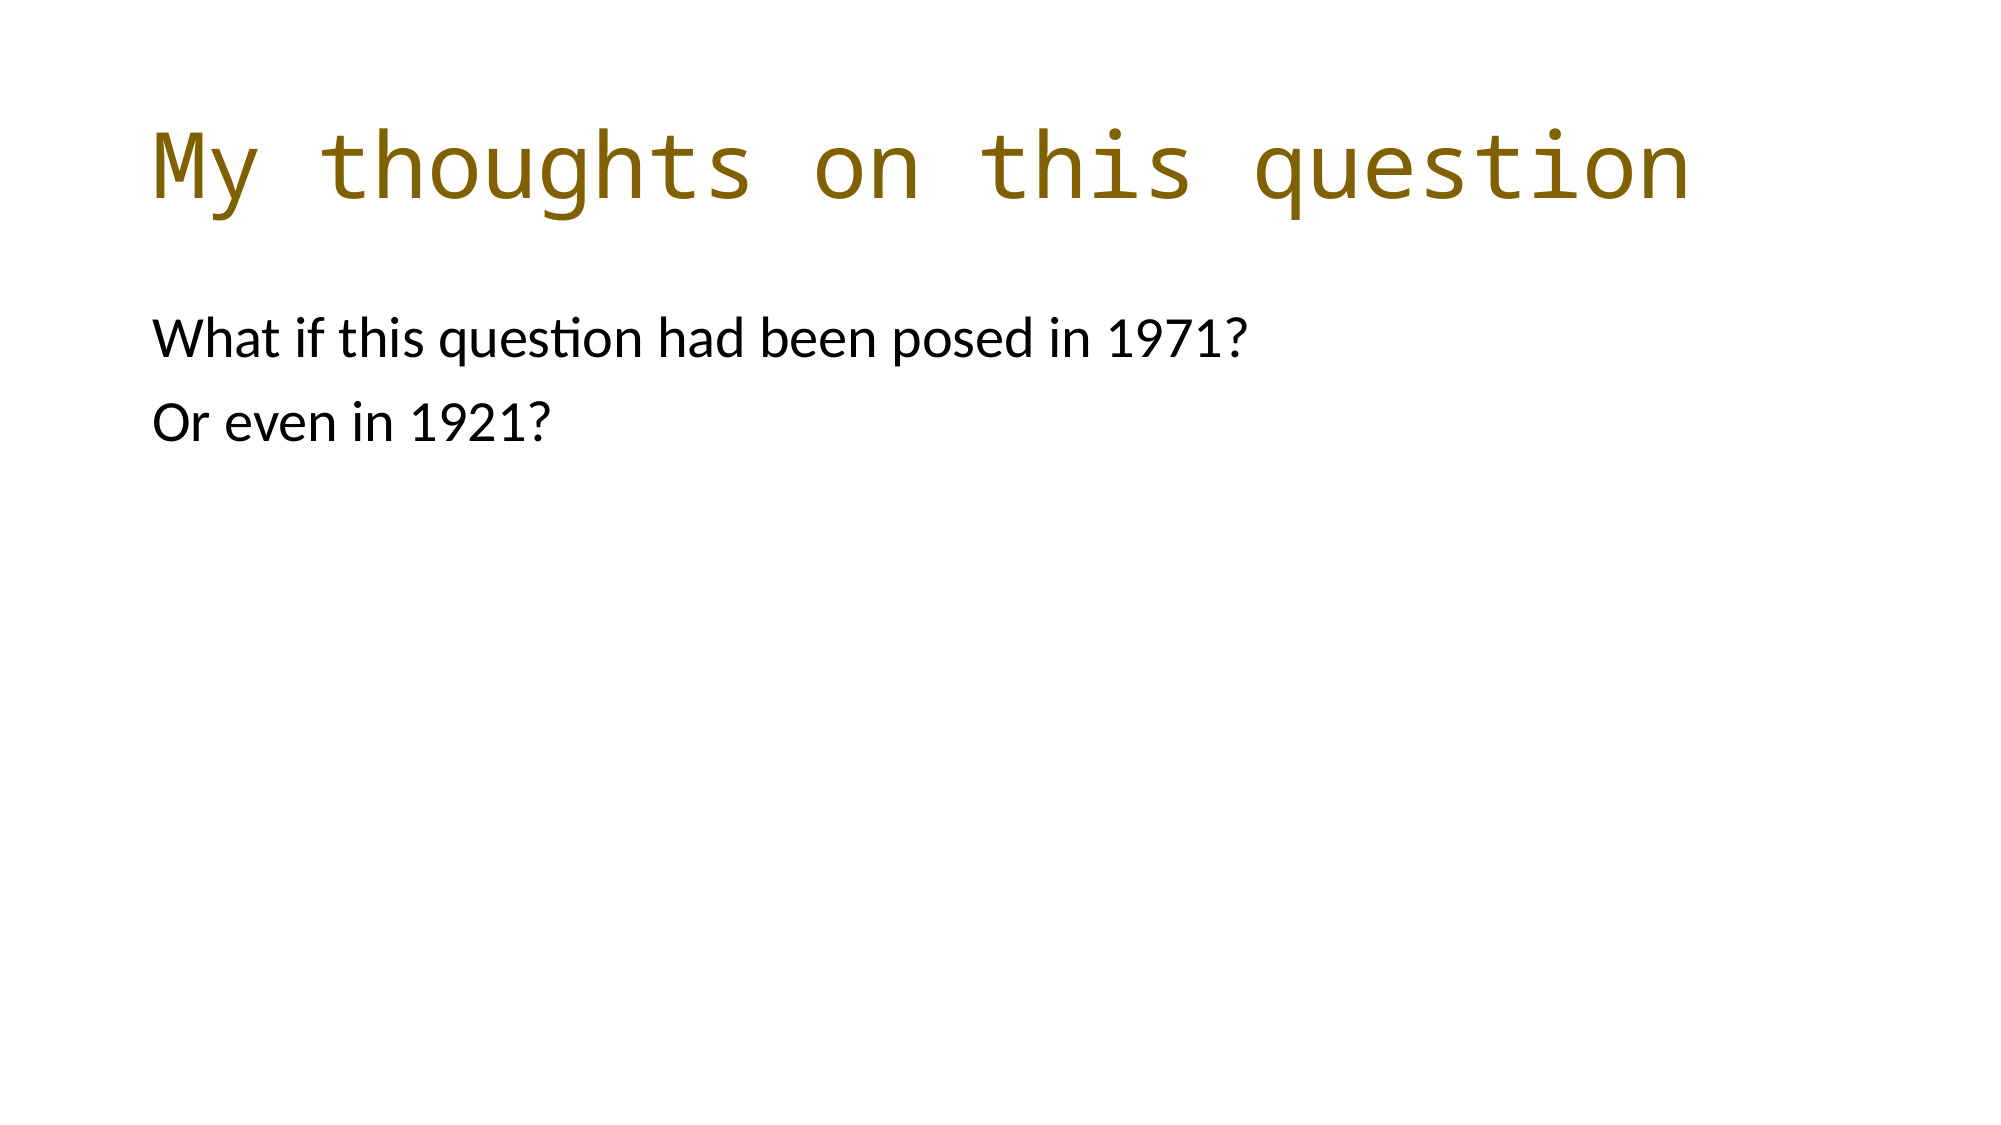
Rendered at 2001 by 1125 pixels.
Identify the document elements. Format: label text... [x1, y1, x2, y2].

title My thoughts on this question [137, 59, 1863, 278]
list What if this question had been posed in 1971? Or even in 1921? [137, 299, 1863, 1014]
